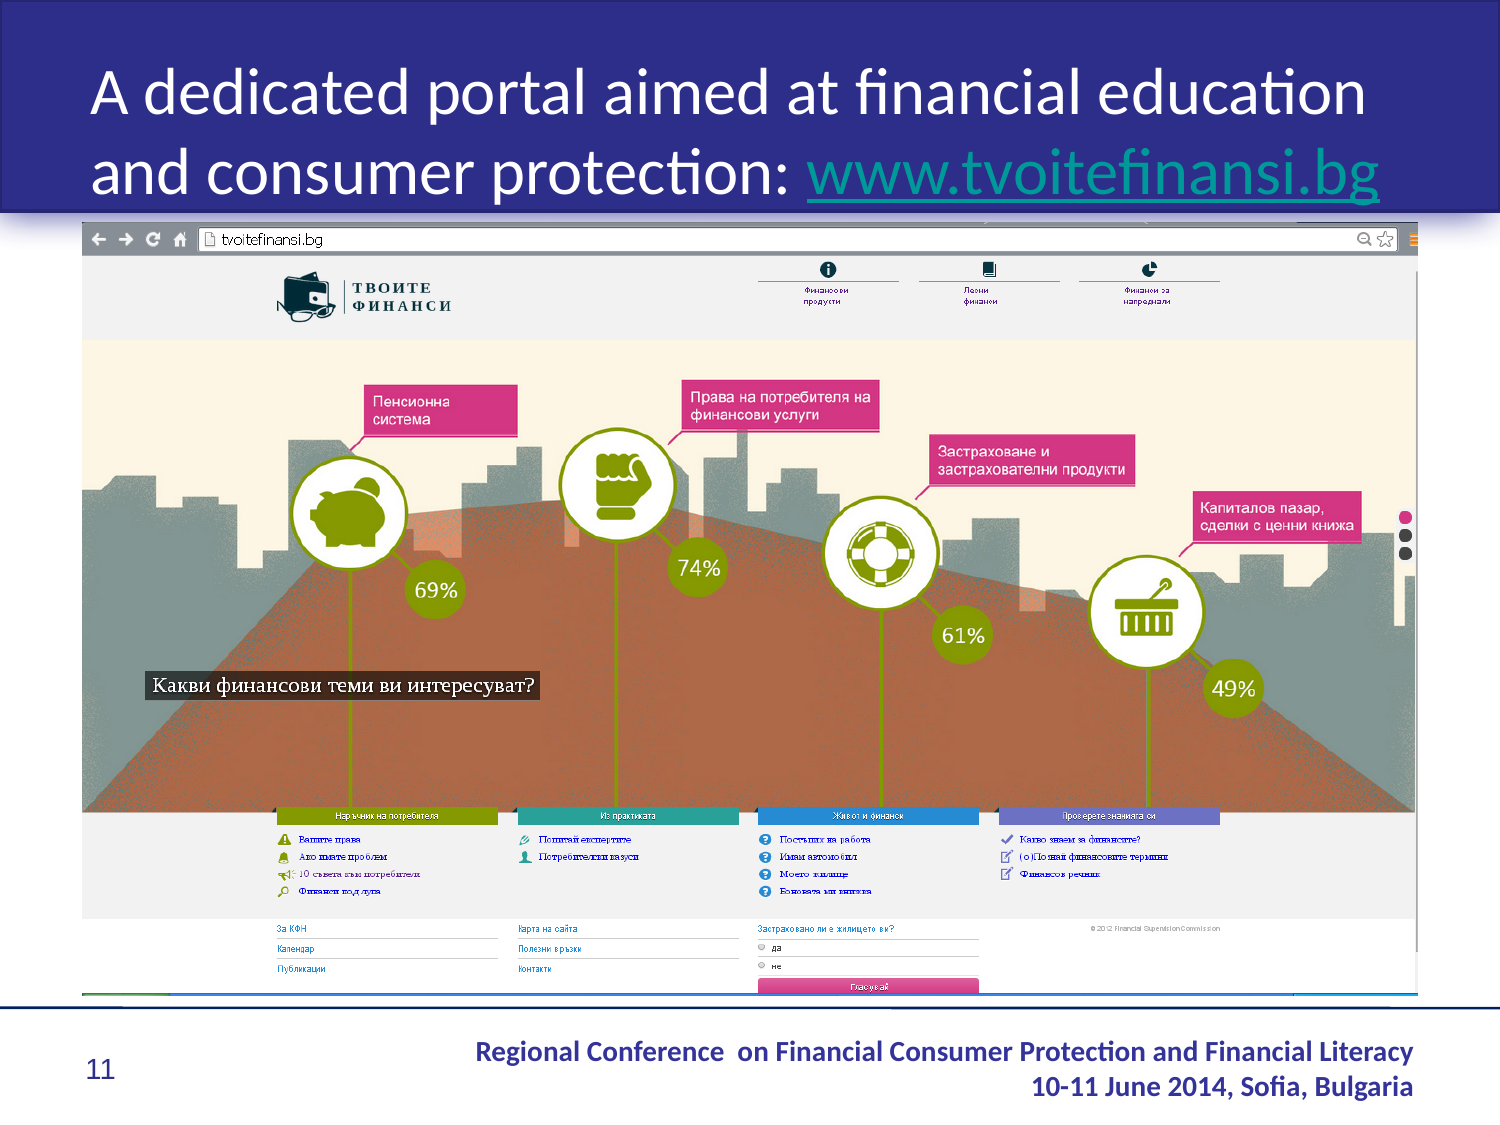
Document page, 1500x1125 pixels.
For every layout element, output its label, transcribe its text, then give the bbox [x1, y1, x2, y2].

picture [81, 222, 1419, 997]
slide_number 11 [70, 1042, 235, 1098]
title A dedicated portal aimed at financial education and consumer protection: www.tvoitefinansi.bg [74, 44, 1426, 212]
footer Regional Conference on Financial Consumer Protection and Financial Literacy 10-11 June 2014, Sofia, Bulgaria [351, 1024, 1430, 1103]
